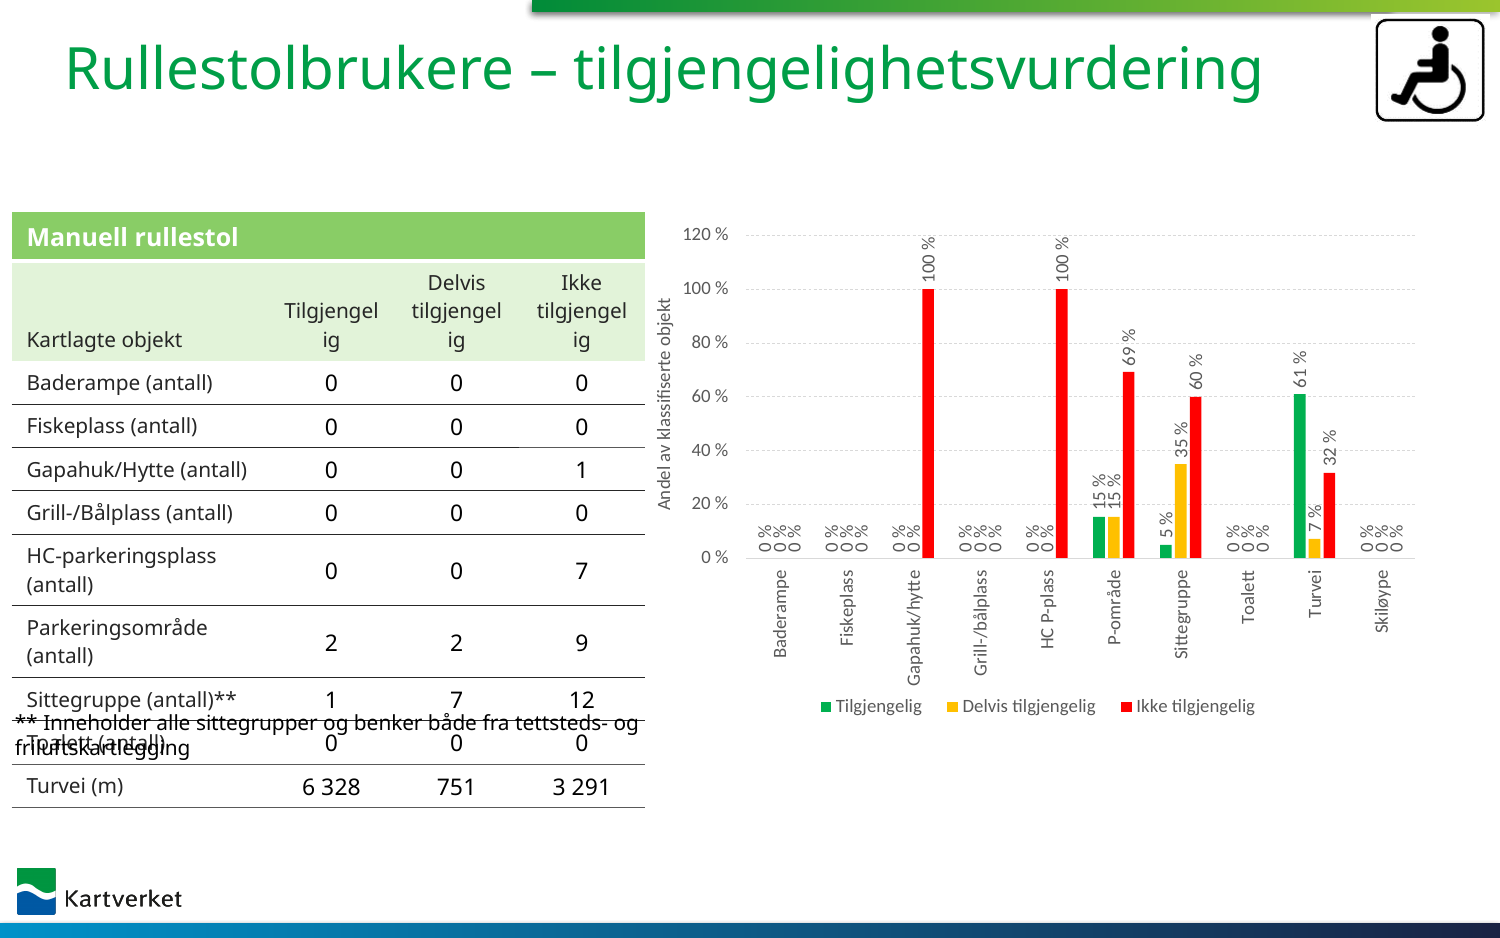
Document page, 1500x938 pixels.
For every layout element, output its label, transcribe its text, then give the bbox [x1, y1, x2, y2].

table_cell 2 [269, 606, 394, 677]
table_cell 0 [394, 448, 519, 490]
table_cell Sittegruppe (antall)** [12, 678, 269, 702]
table_cell Parkeringsområde (antall) [12, 606, 269, 677]
table_cell Grill-/Bålplass (antall) [12, 491, 269, 534]
table_cell 3 291 [519, 768, 645, 807]
table_cell 7 [394, 678, 519, 702]
table_cell 0 [394, 535, 519, 605]
picture [643, 218, 1426, 728]
table_cell Ikke tilgjengelig [519, 263, 638, 361]
table_cell 0 [394, 361, 519, 404]
table_cell 0 [269, 535, 394, 605]
table_cell 0 [394, 491, 519, 534]
table_cell 0 [519, 491, 638, 534]
table_cell 0 [394, 405, 519, 447]
table_cell Baderampe (antall) [12, 361, 269, 404]
table_cell 2 [394, 606, 519, 677]
table_cell 0 [519, 361, 638, 404]
table_cell 12 [519, 678, 638, 702]
text_box ** Inneholder alle sittegrupper og benker både fra tettsteds- og friluftskartlegging [0, 702, 745, 768]
table_cell 0 [269, 361, 394, 404]
table_cell Tilgjengelig [269, 263, 394, 361]
table_cell 0 [269, 448, 394, 490]
table_cell Turvei (m) [12, 768, 269, 807]
table_cell Kartlagte objekt [12, 263, 269, 361]
picture [1371, 13, 1491, 127]
table_cell 9 [519, 606, 638, 677]
table_cell 7 [519, 535, 638, 605]
table_cell 0 [519, 405, 638, 447]
table_cell Delvis tilgjengelig [394, 263, 519, 361]
table_cell 0 [269, 405, 394, 447]
table_header Manuell rullestol [12, 212, 645, 259]
table_cell Fiskeplass (antall) [12, 405, 269, 447]
table_cell 1 [269, 678, 394, 702]
text_box Rullestolbrukere – tilgjengelighetsvurdering [49, 12, 1372, 109]
table_cell HC-parkeringsplass (antall) [12, 535, 269, 605]
table_cell 6 328 [269, 768, 394, 807]
table_cell 0 [269, 491, 394, 534]
table_cell Gapahuk/Hytte (antall) [12, 448, 269, 490]
table_cell 1 [519, 448, 638, 490]
table_cell 751 [394, 768, 519, 807]
